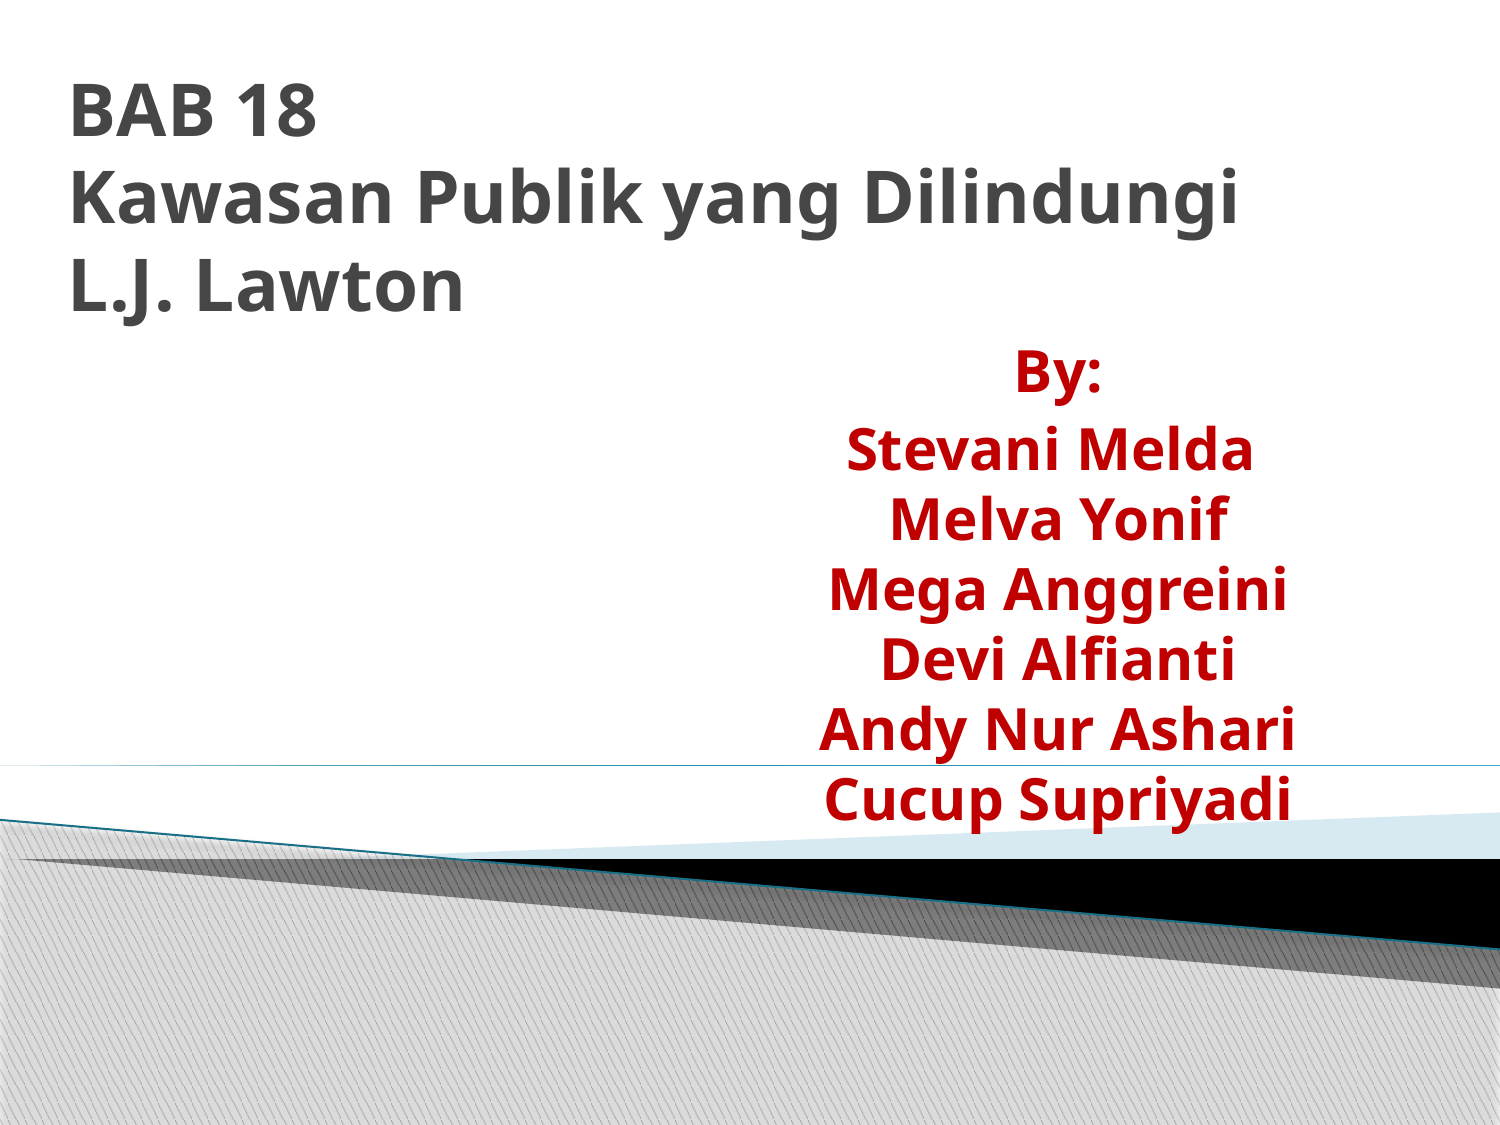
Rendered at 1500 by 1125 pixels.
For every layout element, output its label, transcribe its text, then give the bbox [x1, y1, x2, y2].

picture [5, 859, 1500, 989]
subtitle By: Stevani Melda Melva Yonif Mega Anggreini Devi Alfianti Andy Nur Ashari Cucup Supriyadi [643, 326, 1484, 840]
title BAB 18 Kawasan Publik yang Dilindungi L.J. Lawton [53, 54, 1436, 421]
